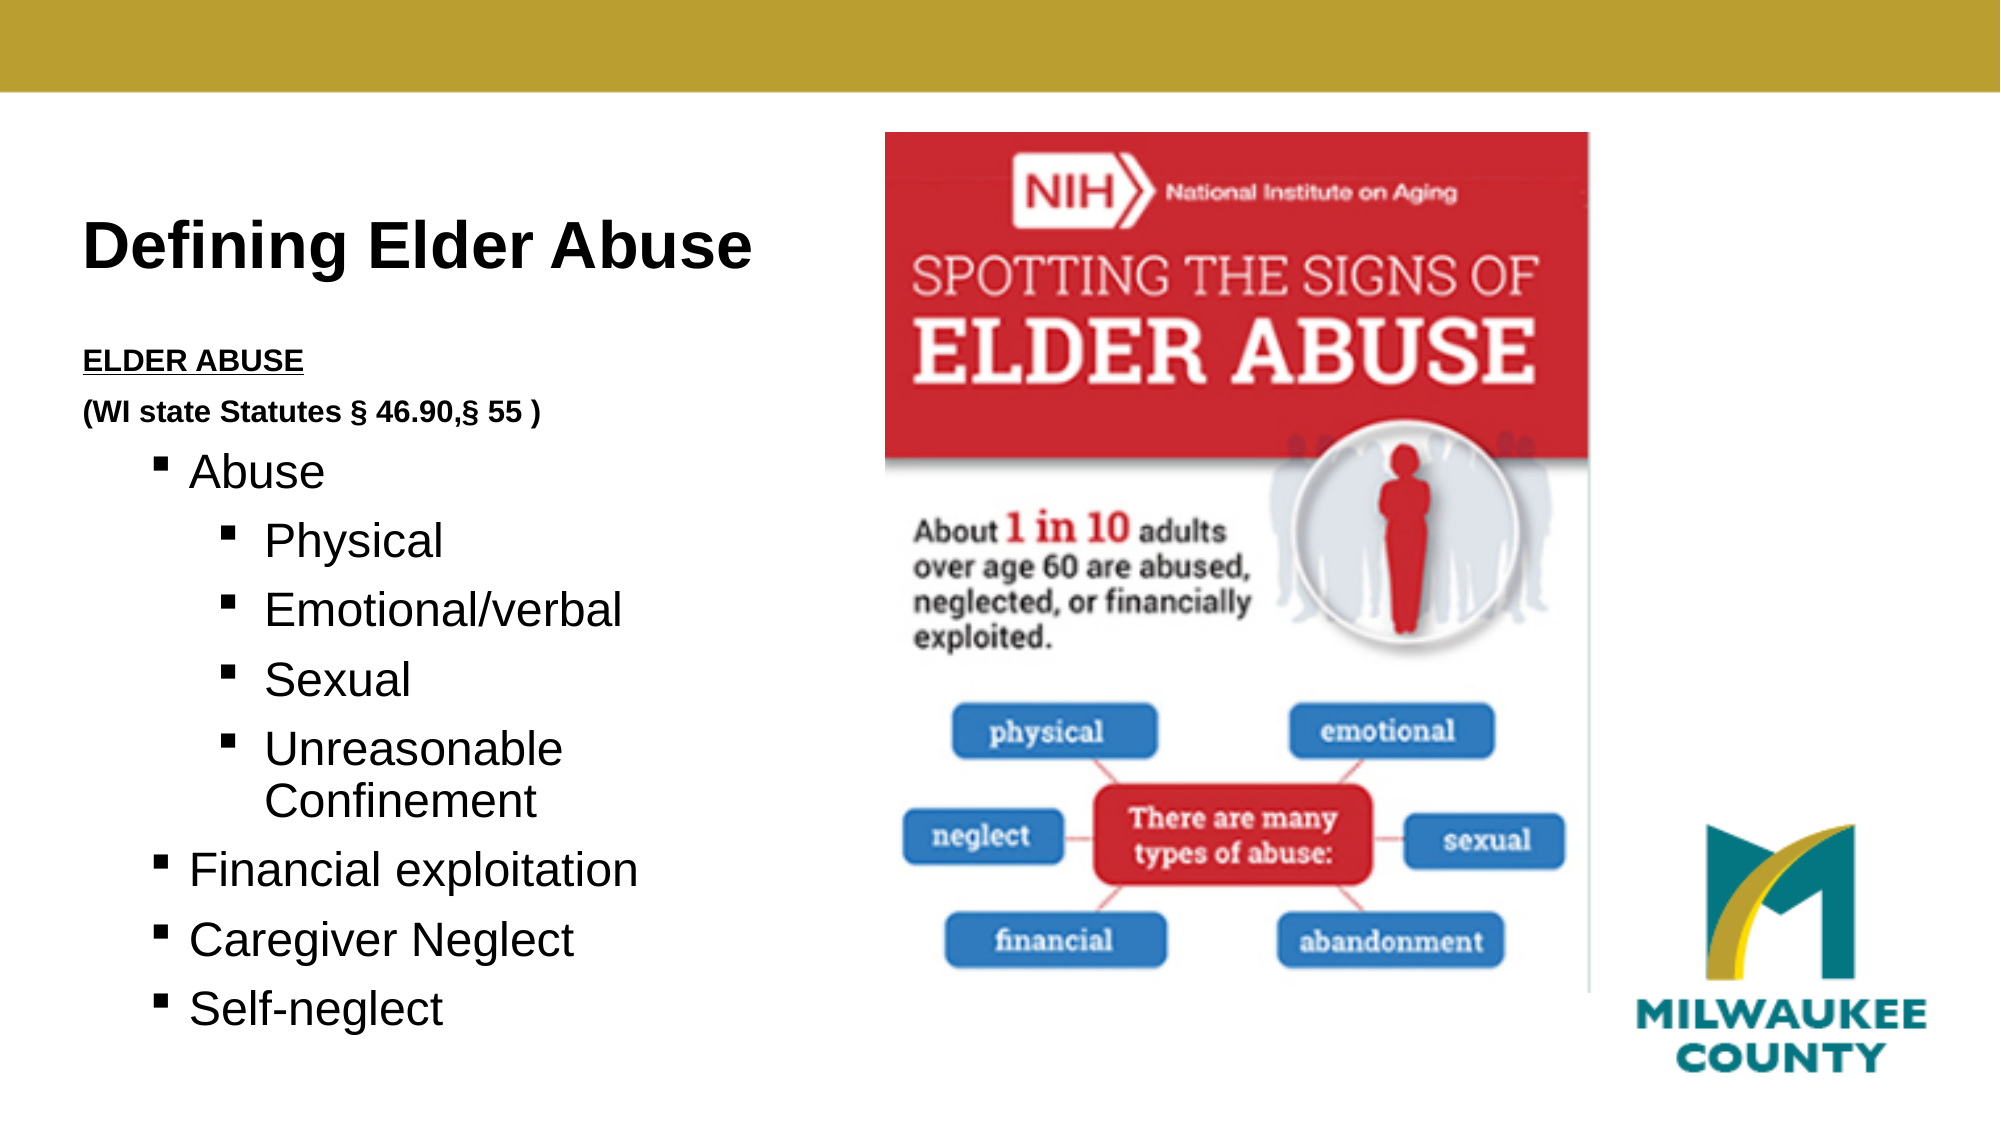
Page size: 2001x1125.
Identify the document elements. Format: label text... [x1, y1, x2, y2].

picture [0, 0, 2000, 1125]
title Defining Elder Abuse [74, 74, 784, 292]
list ELDER ABUSE (WI state Statutes § 46.90,§ 55 ) Abuse Physical Emotional/verbal Sexual Unreasonable Confinement Financial exploitation Caregiver Neglect Self-neglect [74, 336, 784, 1051]
